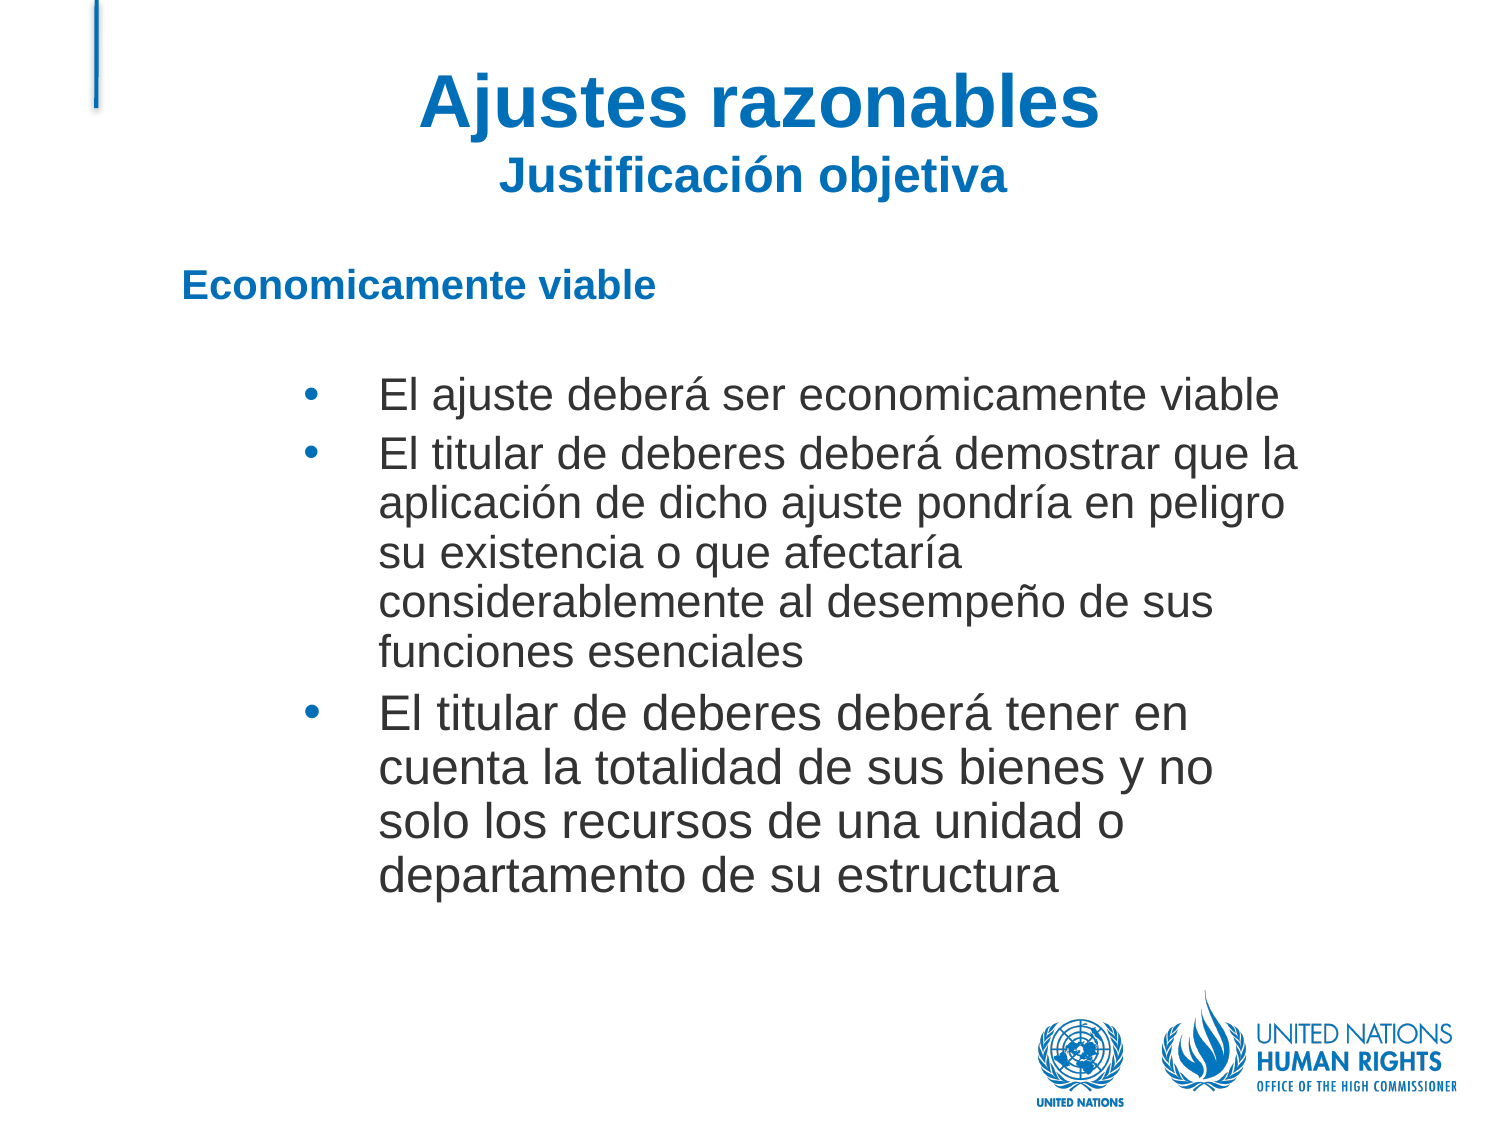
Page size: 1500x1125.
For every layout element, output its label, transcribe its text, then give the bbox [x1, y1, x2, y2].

title Ajustes razonables Justificación objetiva [64, 45, 1456, 224]
picture [1037, 990, 1457, 1107]
text_box Economicamente viable El ajuste deberá ser economicamente viable El titular de deberes deberá demostrar que la aplicación de dicho ajuste pondría en peligro su existencia o que afectaría considerablemente al desempeño de sus funciones esenciales El titular de deberes deberá tener en cuenta la totalidad de sus bienes y no solo los recursos de una unidad o departamento de su estructura [166, 256, 1325, 925]
